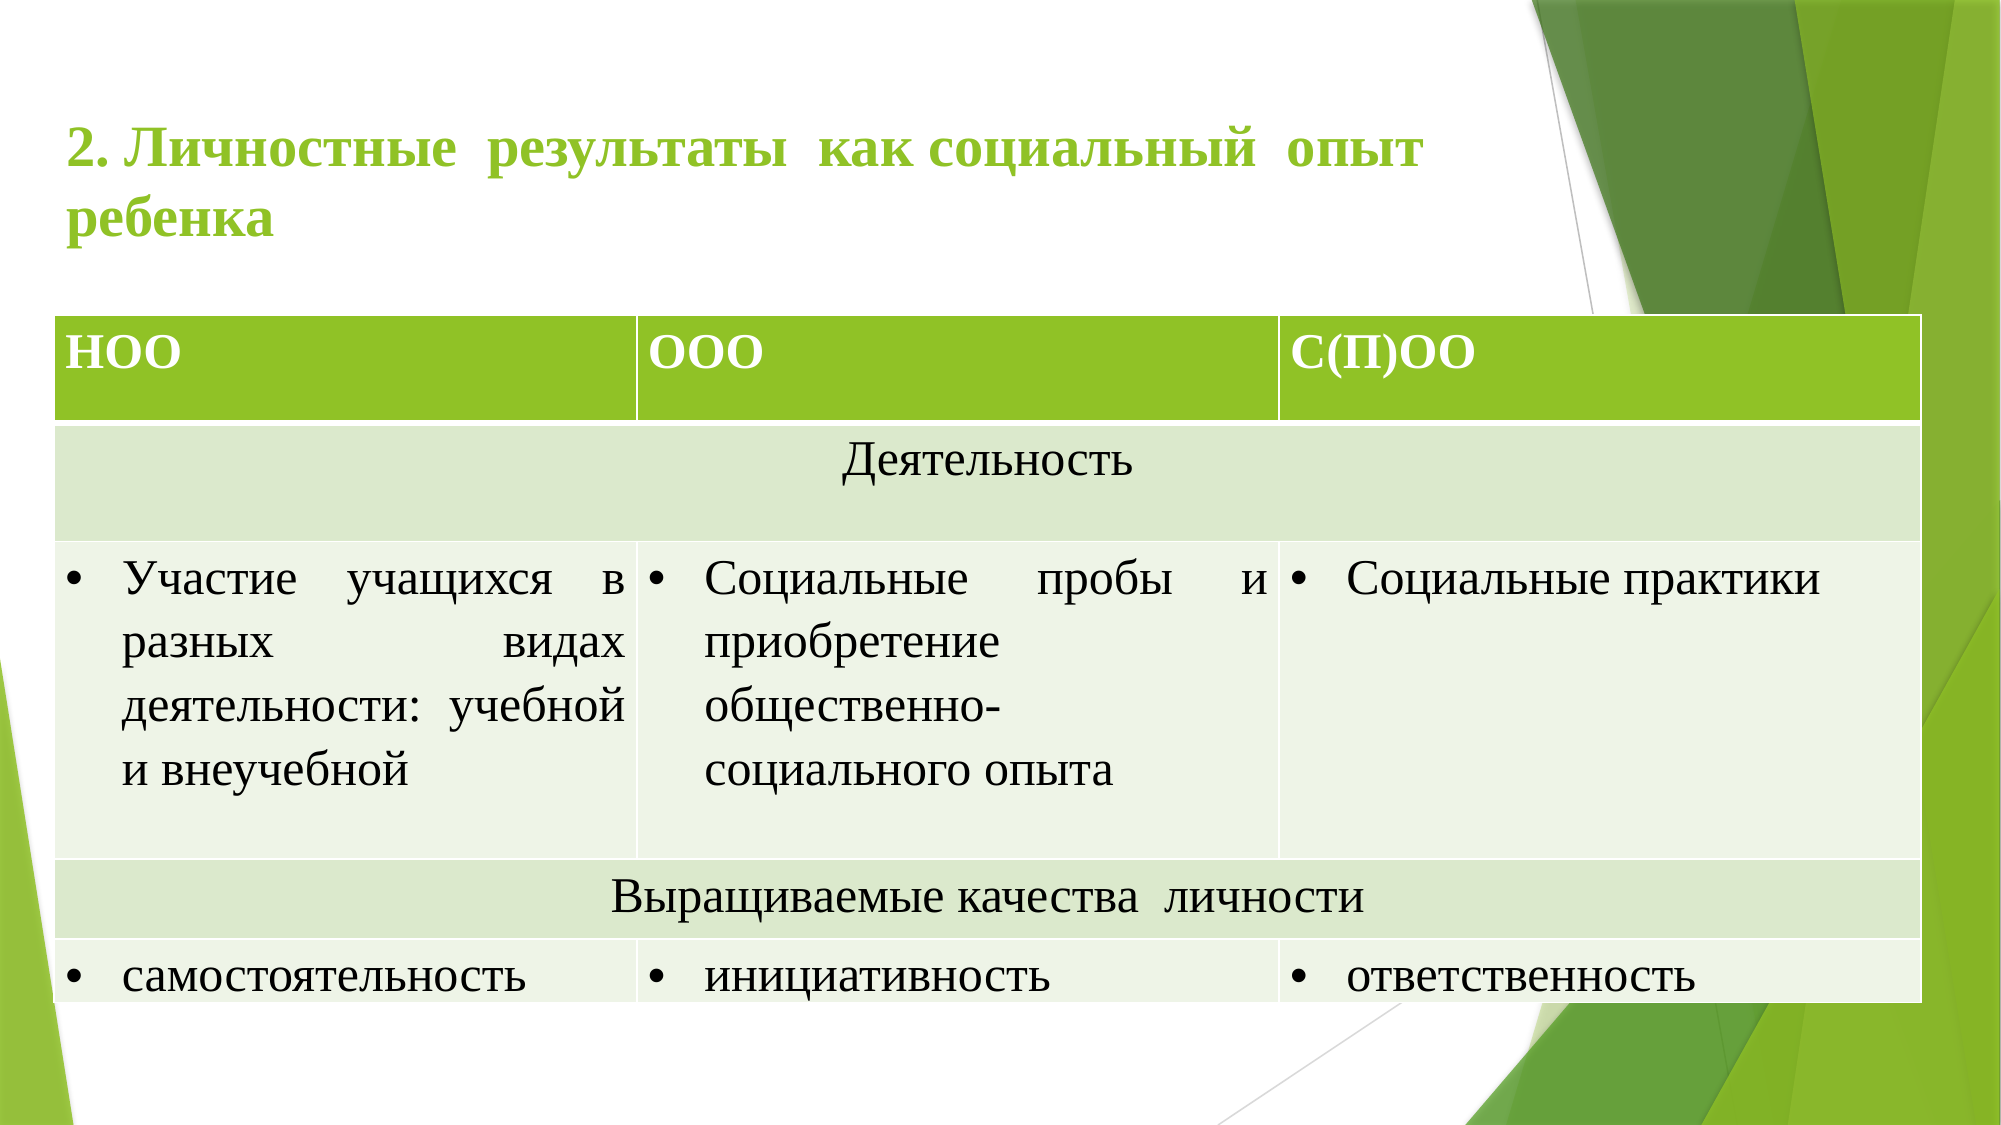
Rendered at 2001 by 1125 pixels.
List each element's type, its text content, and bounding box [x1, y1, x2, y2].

table_cell Социальные пробы и приобретение общественно-социального опыта [638, 542, 1278, 858]
table_header ООО [638, 316, 1278, 420]
table_cell Деятельность [55, 426, 1920, 541]
title 2. Личностные результаты как социальный опыт ребенка [51, 99, 1590, 256]
table_header НОО [55, 316, 636, 420]
table_cell инициативность [638, 940, 1278, 1002]
table_cell Выращиваемые качества личности [55, 860, 1920, 938]
table_cell Социальные практики [1280, 542, 1920, 858]
table_cell Участие учащихся в разных видах деятельности: учебной и внеучебной [55, 542, 636, 858]
table_cell ответственность [1280, 940, 1920, 1002]
table_cell самостоятельность [55, 940, 636, 1002]
table_header С(П)ОО [1280, 316, 1920, 420]
